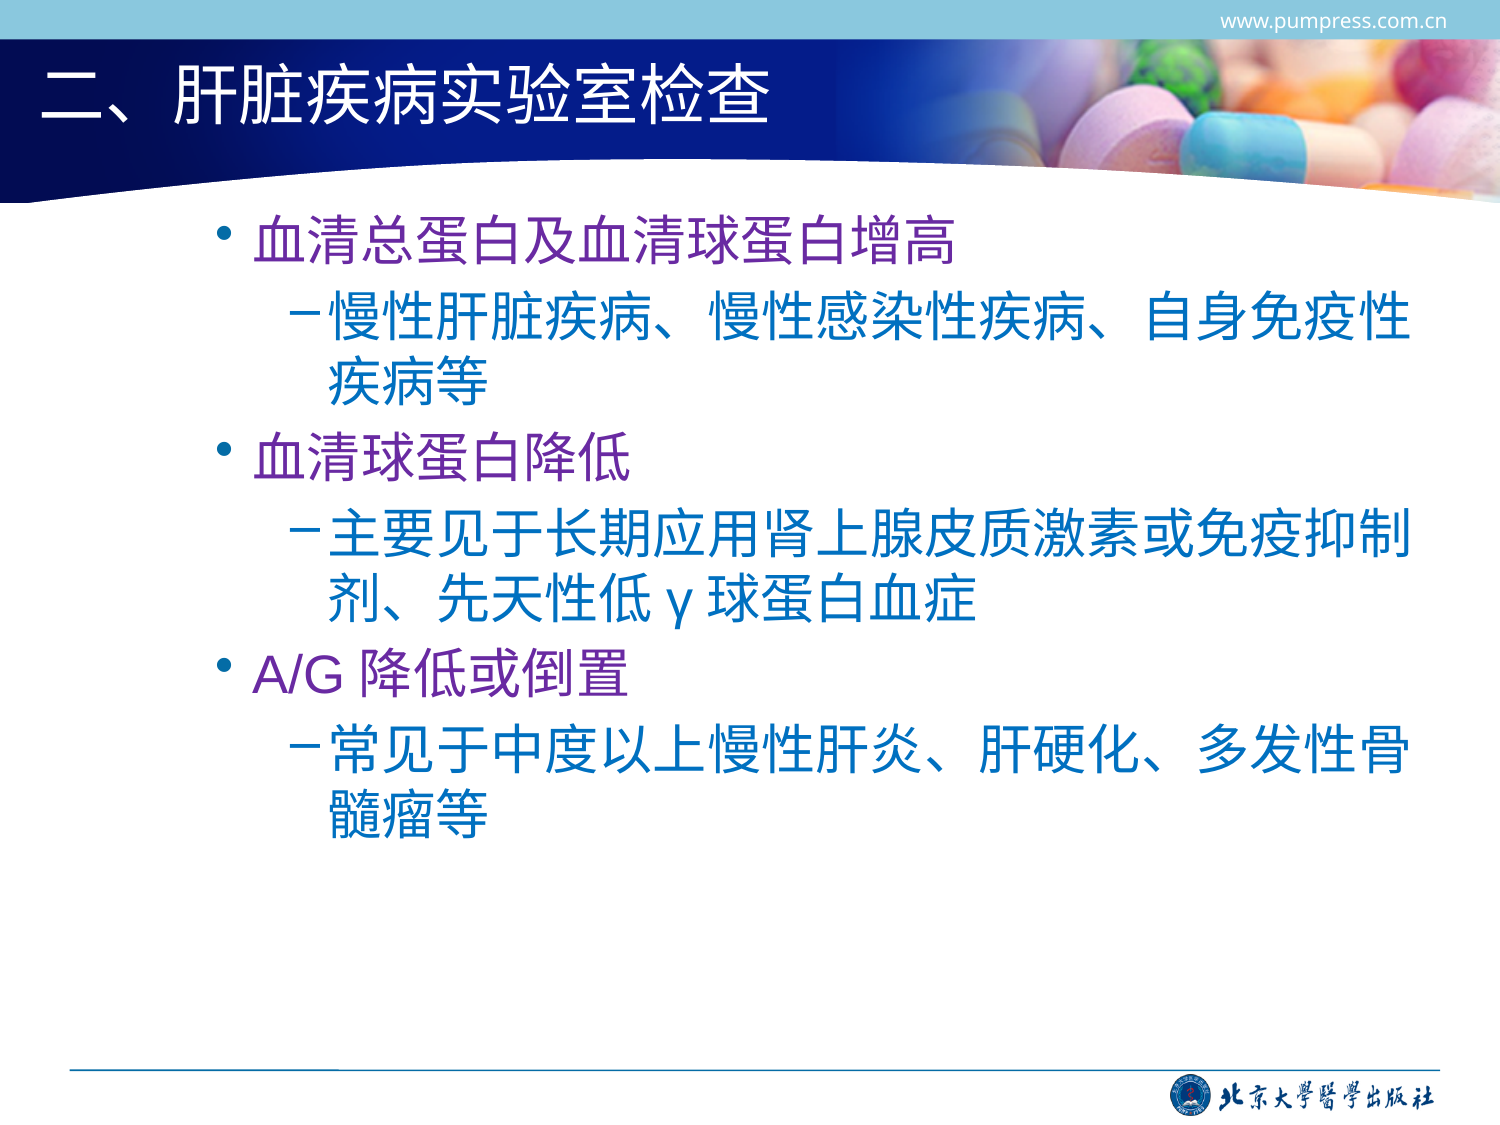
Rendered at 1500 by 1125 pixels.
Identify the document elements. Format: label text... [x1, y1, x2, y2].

title 二、肝脏疾病实验室检查 [23, 46, 1349, 140]
picture [1170, 1074, 1436, 1118]
slide_number www.pumpress.com.cn [1024, 0, 1463, 38]
list 血清总蛋白及血清球蛋白增高 慢性肝脏疾病、慢性感染性疾病、自身免疫性疾病等 血清球蛋白降低 主要见于长期应用肾上腺皮质激素或免疫抑制剂、先天性低γ球蛋白血症 A/G降低或倒置 常见于中度以上慢性肝炎、肝硬化、多发性骨髓瘤等 [49, 198, 1463, 1026]
picture [0, 40, 1500, 203]
